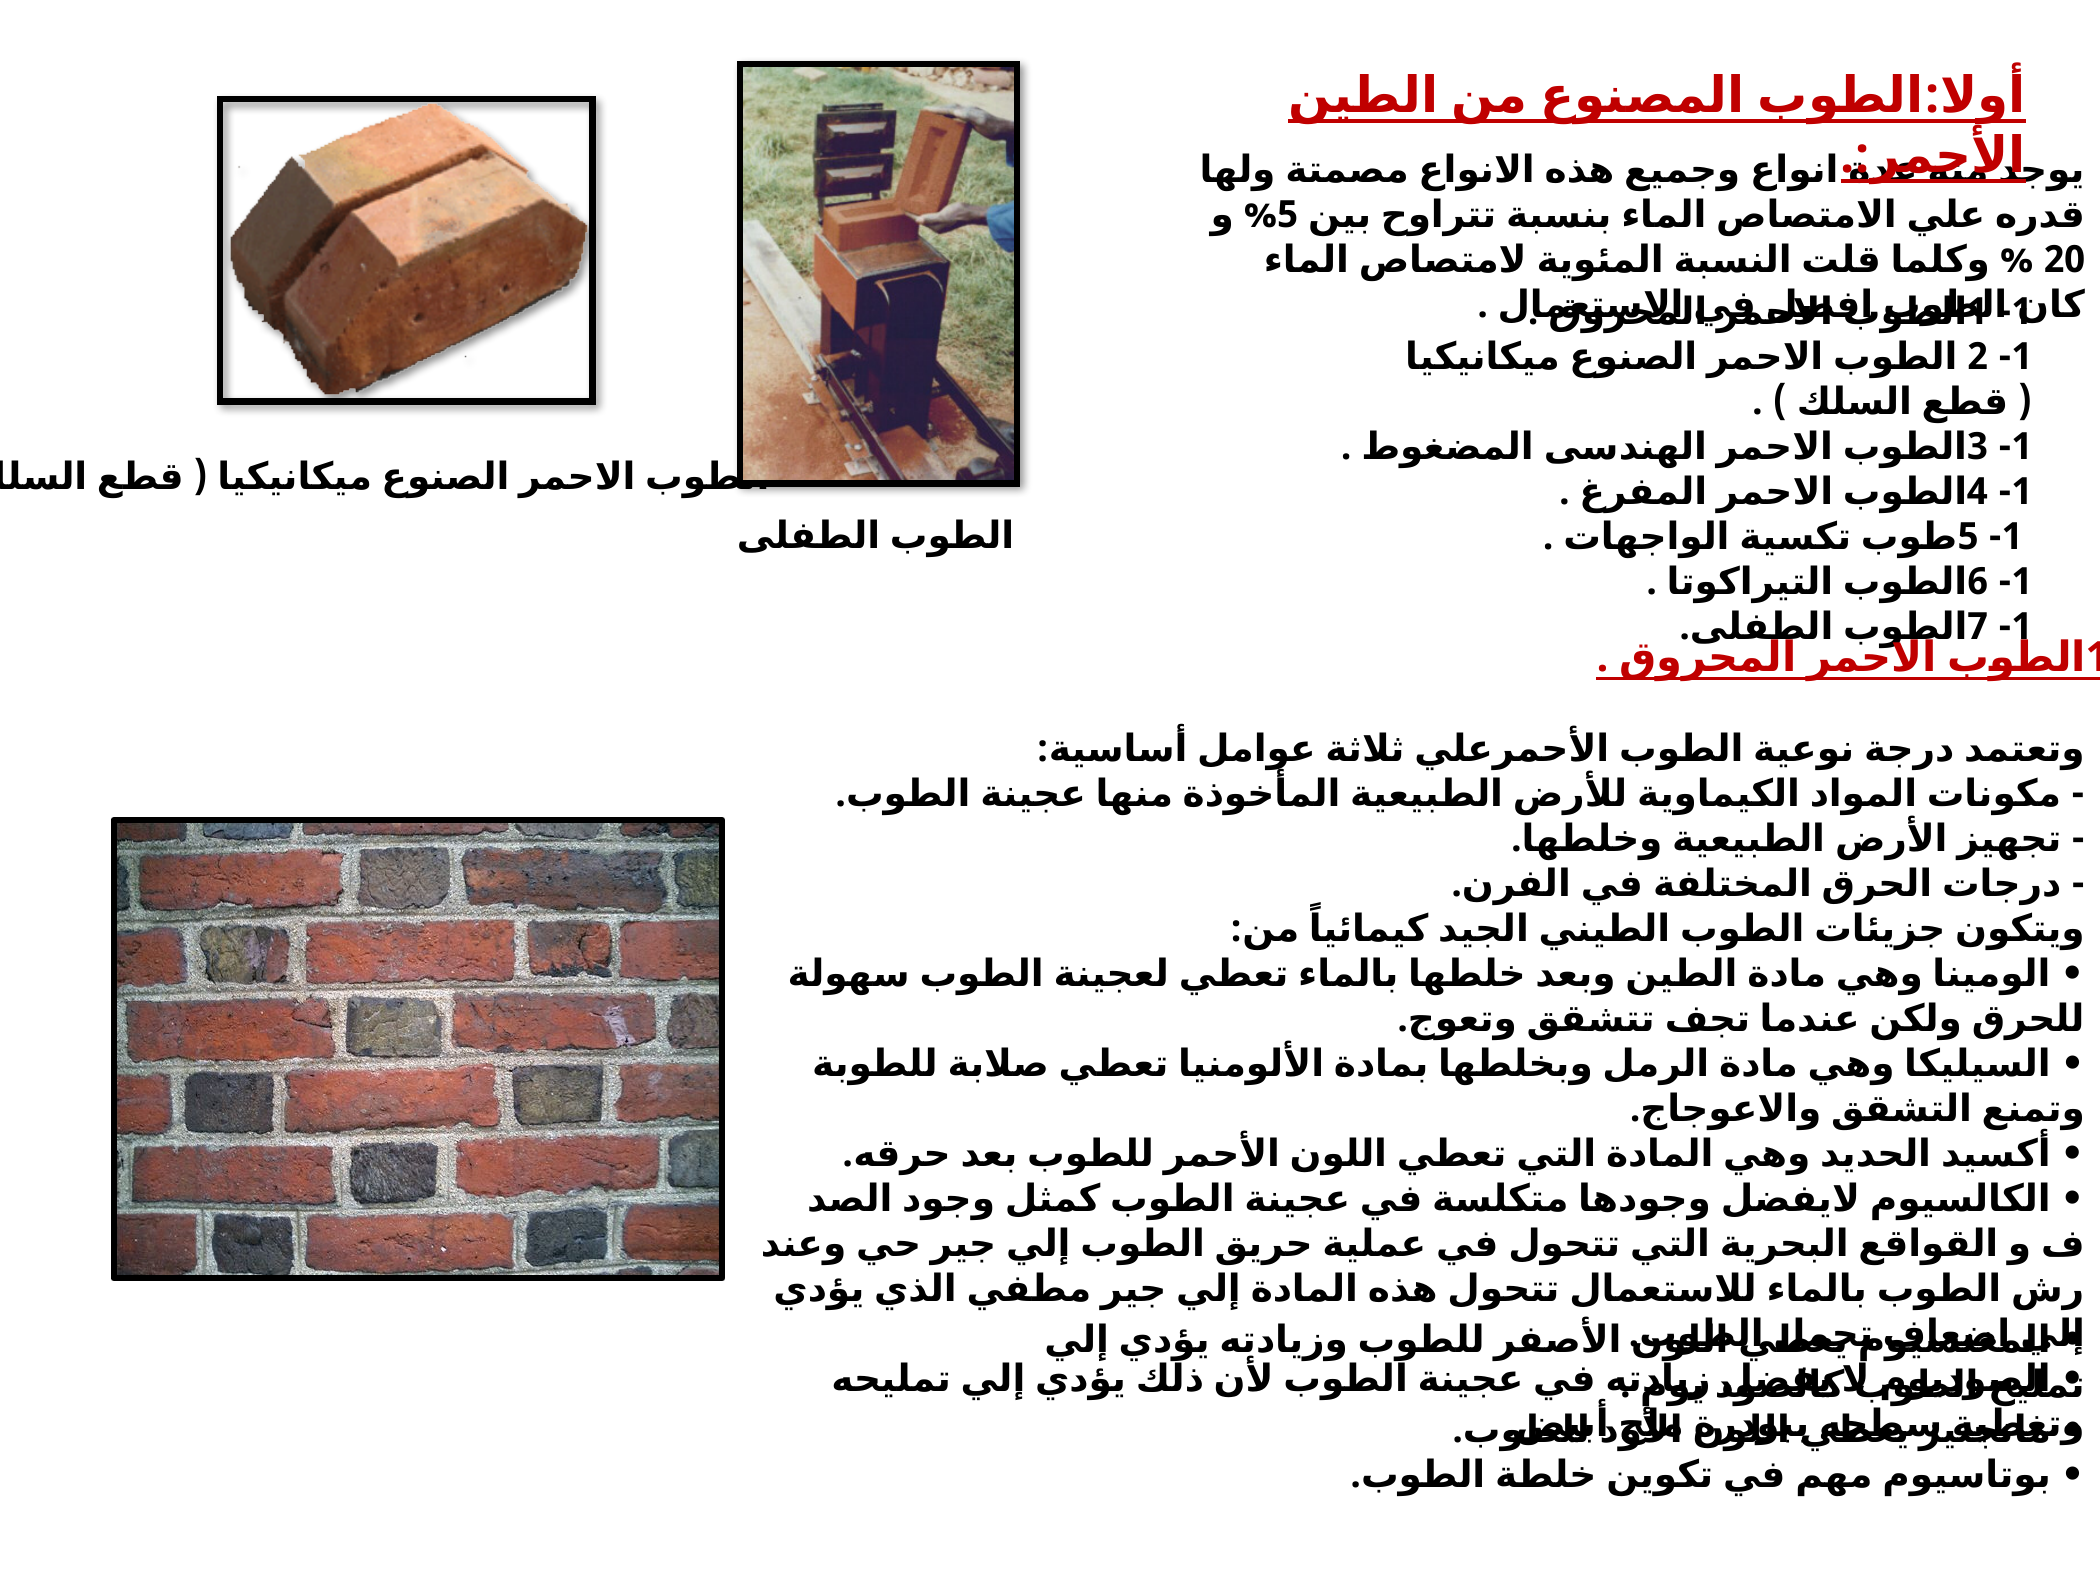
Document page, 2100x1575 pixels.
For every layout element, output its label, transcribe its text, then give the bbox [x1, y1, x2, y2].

picture [116, 822, 720, 1276]
text_box أولا:الطوب المصنوع من الطين الأحمر:. [1144, 55, 2041, 190]
text_box 1- 1الطوب الاحمر المحروق . 1- 2 الطوب الاحمر الصنوع ميكانيكيا ( قطع السلك ) . 1- 3الطوب الاحمر الهندسى المضغوط . 1- 4الطوب الاحمر المفرغ . 1- 5طوب تكسية الواجهات . 1- 6الطوب التيراكوتا . 1- 7الطوب الطفلى. [1309, 279, 2048, 655]
text_box وتعتمد درجة نوعية الطوب الأحمرعلي ثلاثة عوامل أساسية: - مكونات المواد الكيماوية للأرض الطبيعية المأخوذة منها عجينة الطوب. - تجهيز الأرض الطبيعية وخلطها. - درجات الحرق المختلفة في الفرن. ويتكون جزيئات الطوب الطيني الجيد كيمائياً من: • الومينا وهي مادة الطين وبعد خلطها بالماء تعطي لعجينة الطوب سهولة للحرق ولكن عندما تجف تتشقق وتعوج. • السيليكا وهي مادة الرمل وبخلطها بمادة الألومنيا تعطي صلابة للطوبة وتمنع التشقق والاعوجاج. • أكسيد الحديد وهي المادة التي تعطي اللون الأحمر للطوب بعد حرقه. • الكالسيوم لايفضل وجودها متكلسة في عجينة الطوب كمثل وجود الصد ف و القواقع البحرية التي تتحول في عملية حريق الطوب إلي جير حي وعند رش الطوب بالماء للاستعمال تتحول هذه المادة إلي جير مطفي الذي يؤدي إلي اضعاف تحمل الطوب. • الصوديوم لا يفضل زيادته في عجينة الطوب لأن ذلك يؤدي إلي تمليحه وتغطية سطحه ببودرة ملح أبيض. [742, 716, 2100, 1497]
text_box • المغنسيوم يعطي اللون الأصفر للطوب وزيادته يؤدي إلي تمليح الطوب كالصود يوم . • مانجنيز يعطي اللون الأود للطوب. • بوتاسيوم مهم في تكوين خلطة الطوب. [955, 1307, 2100, 1547]
text_box الطوب الطفلى [721, 503, 1030, 564]
text_box 1- 1الطوب الاحمر المحروق . [1581, 622, 2100, 687]
picture [742, 66, 1015, 481]
text_box الطوب الاحمر الصنوع ميكانيكيا ( قطع السلك ) . [0, 444, 785, 505]
text_box يوجد منه عدة انواع وجميع هذه الانواع مصمتة ولها قدره علي الامتصاص الماء بنسبة تتراوح بين 5% و 20 % وكلما قلت النسبة المئوية لامتصاص الماء كان الطوب افضل في الاستعمال . [1175, 137, 2100, 333]
picture [222, 102, 590, 399]
